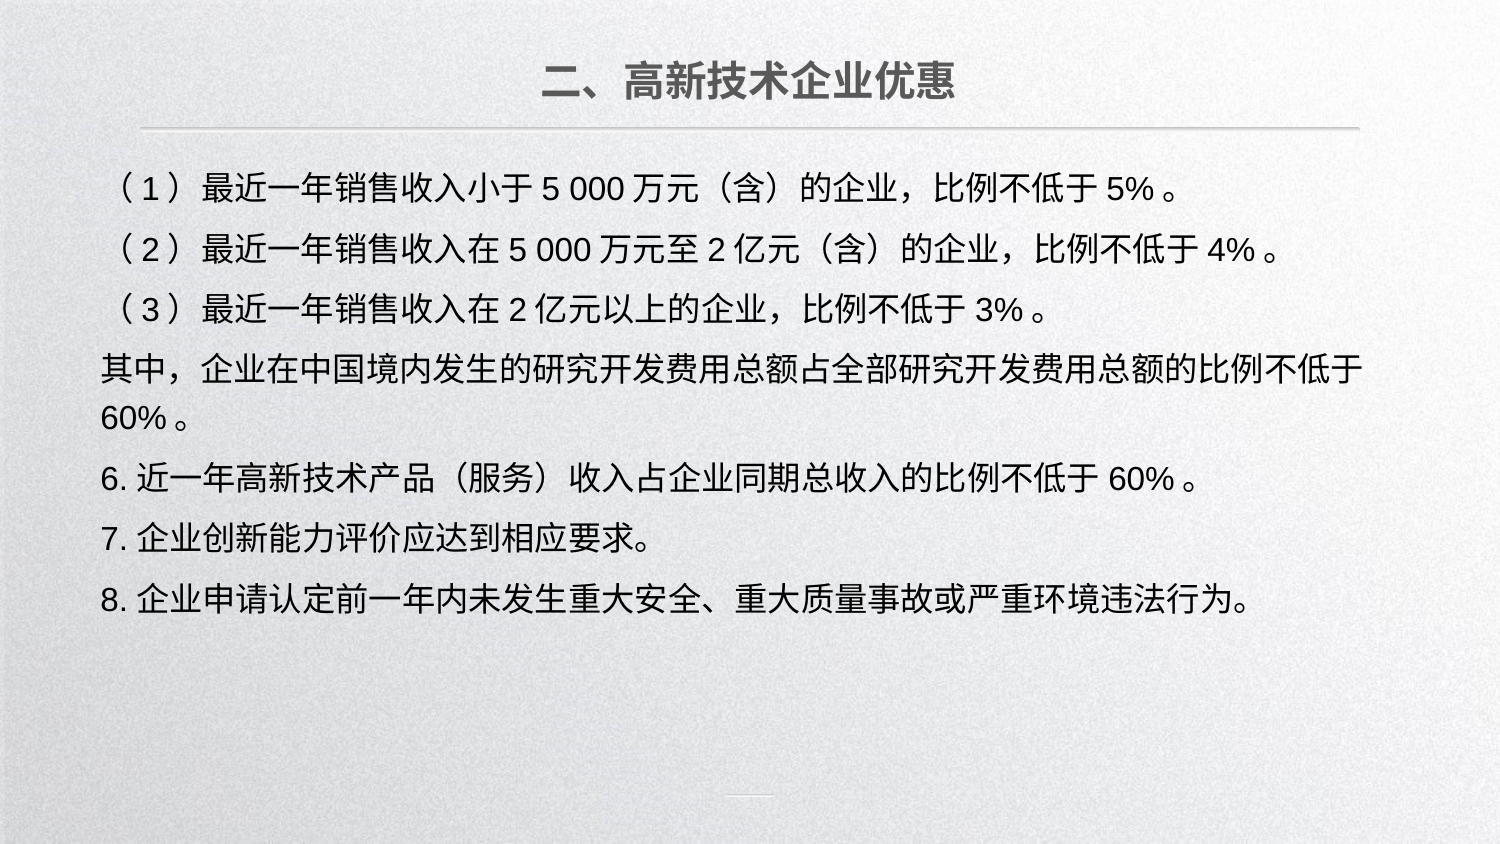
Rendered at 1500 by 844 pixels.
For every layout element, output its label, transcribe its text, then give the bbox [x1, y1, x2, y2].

text_box 二、高新技术企业优惠 [459, 49, 1038, 111]
text_box （1）最近一年销售收入小于5 000万元（含）的企业，比例不低于5%。 （2）最近一年销售收入在5 000万元至2亿元（含）的企业，比例不低于4%。 （3）最近一年销售收入在2亿元以上的企业，比例不低于3%。 其中，企业在中国境内发生的研究开发费用总额占全部研究开发费用总额的比例不低于60%。 6.近一年高新技术产品（服务）收入占企业同期总收入的比例不低于60%。 7.企业创新能力评价应达到相应要求。 8.企业申请认定前一年内未发生重大安全、重大质量事故或严重环境违法行为。 [100, 159, 1400, 739]
picture [0, 0, 1500, 844]
